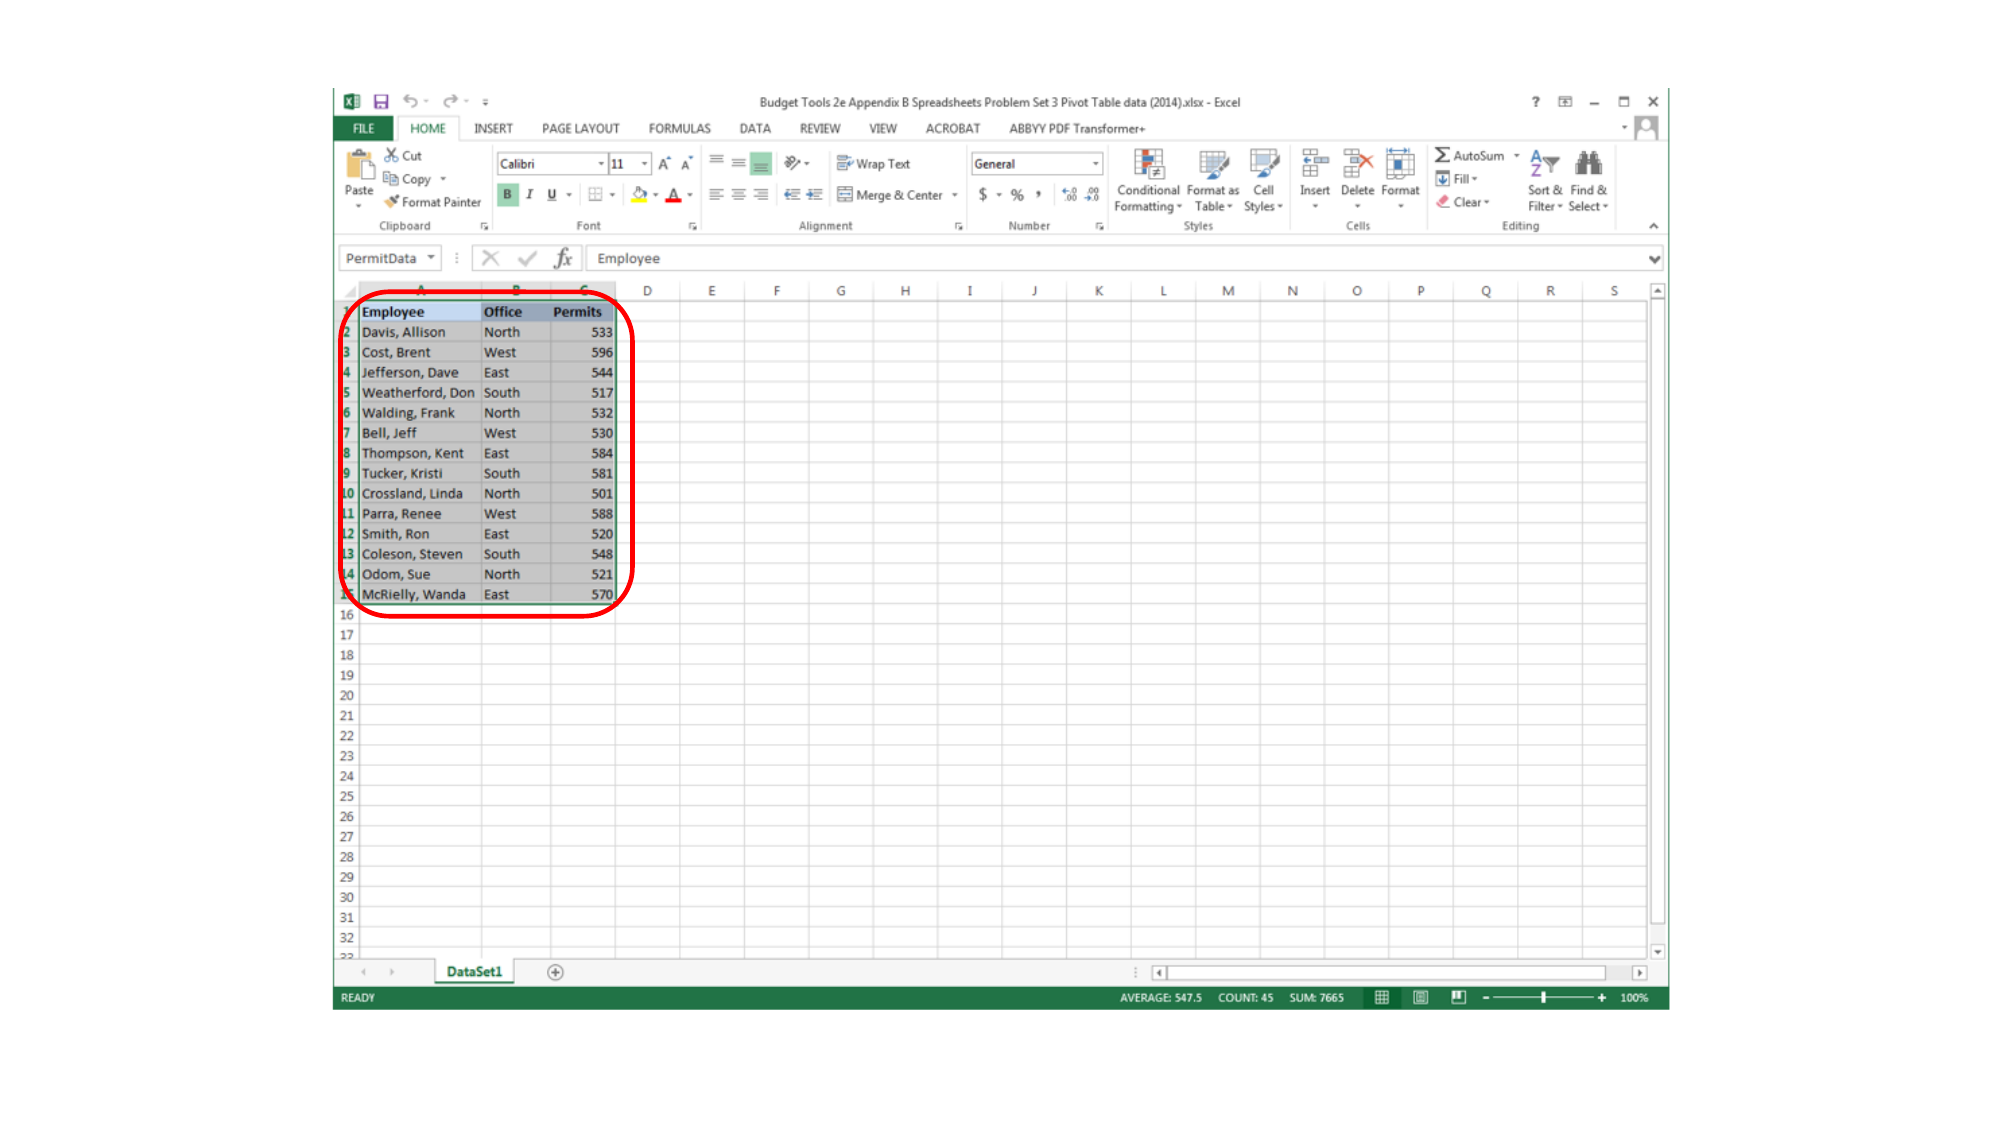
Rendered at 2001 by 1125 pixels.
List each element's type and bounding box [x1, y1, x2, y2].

list [325, 88, 1675, 1014]
